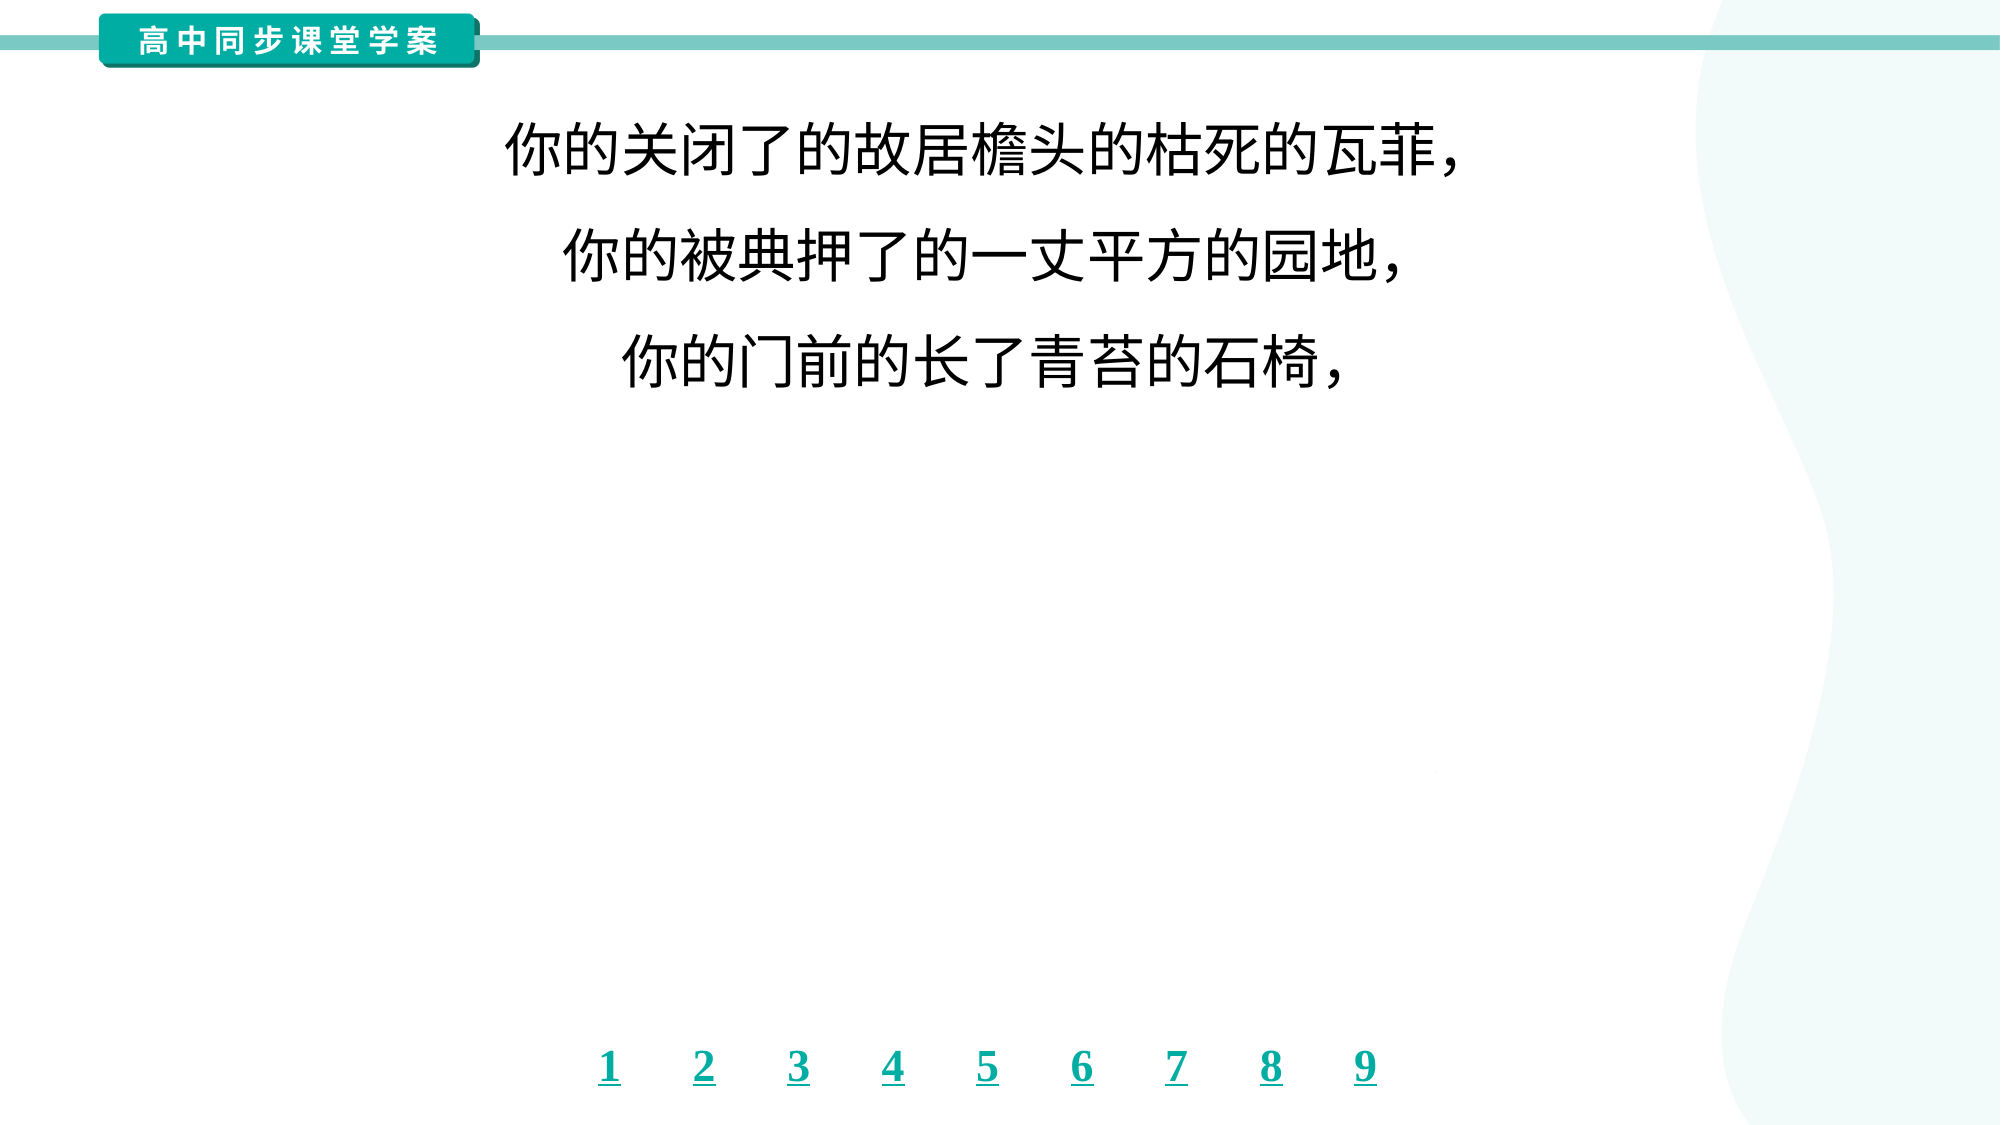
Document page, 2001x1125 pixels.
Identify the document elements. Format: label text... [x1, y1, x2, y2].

picture [0, 0, 2000, 1125]
text_box 你的关闭了的故居檐头的枯死的瓦菲， 你的被典押了的一丈平方的园地， 你的门前的长了青苔的石椅， 大堰河，今天我看到雪使我想起了你。#1.2.11 [100, 76, 1899, 487]
